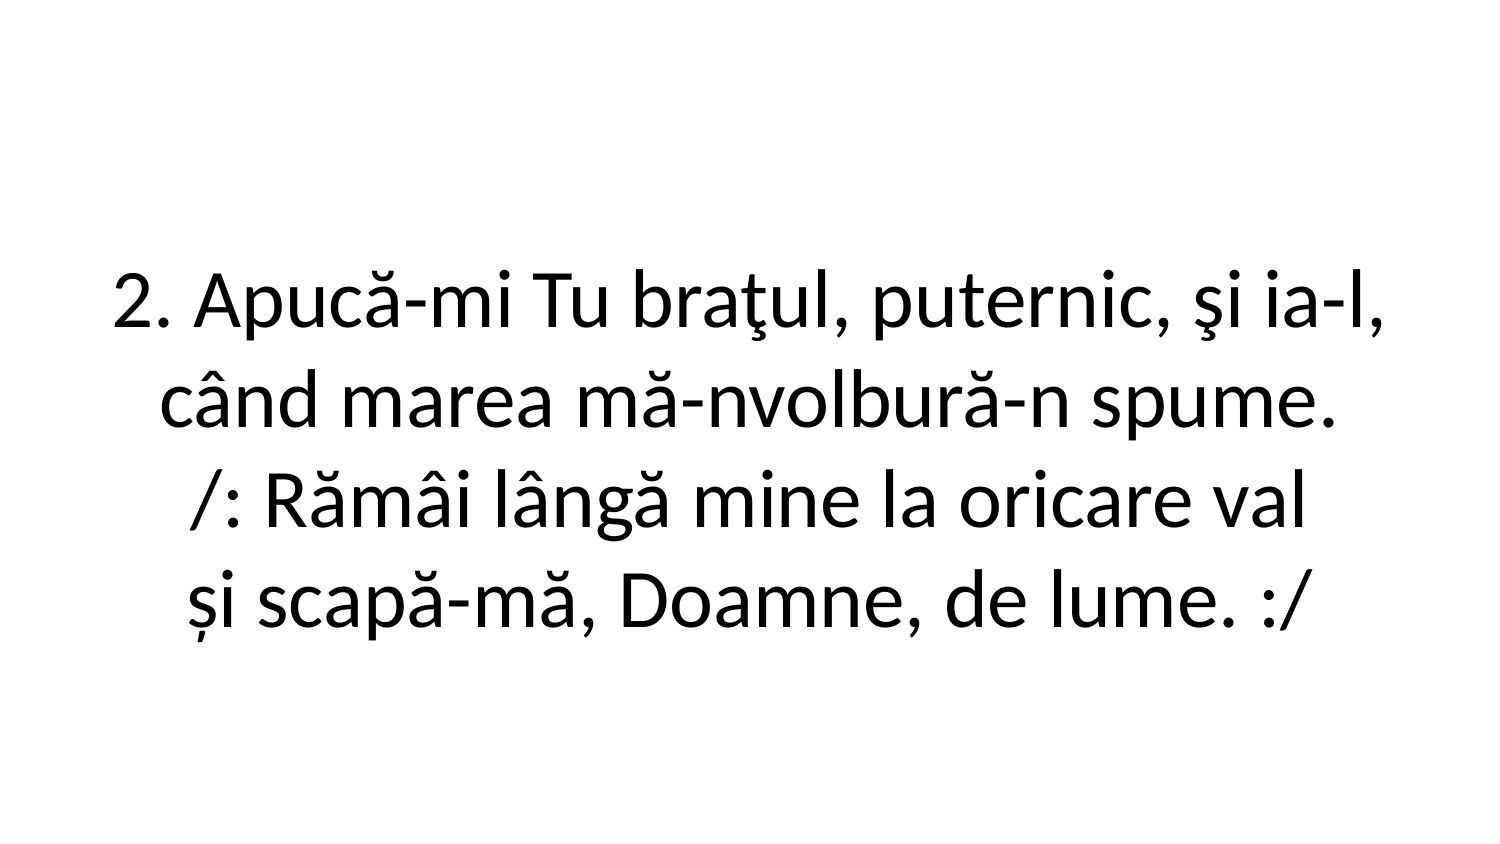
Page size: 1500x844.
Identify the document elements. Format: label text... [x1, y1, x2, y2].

text_box 2. Apucă-mi Tu braţul, puternic, şi ia-l, când marea mă-nvolbură-n spume. /: Rămâi lângă mine la oricare val și scapă-mă, Doamne, de lume. :/ [96, 192, 1404, 652]
